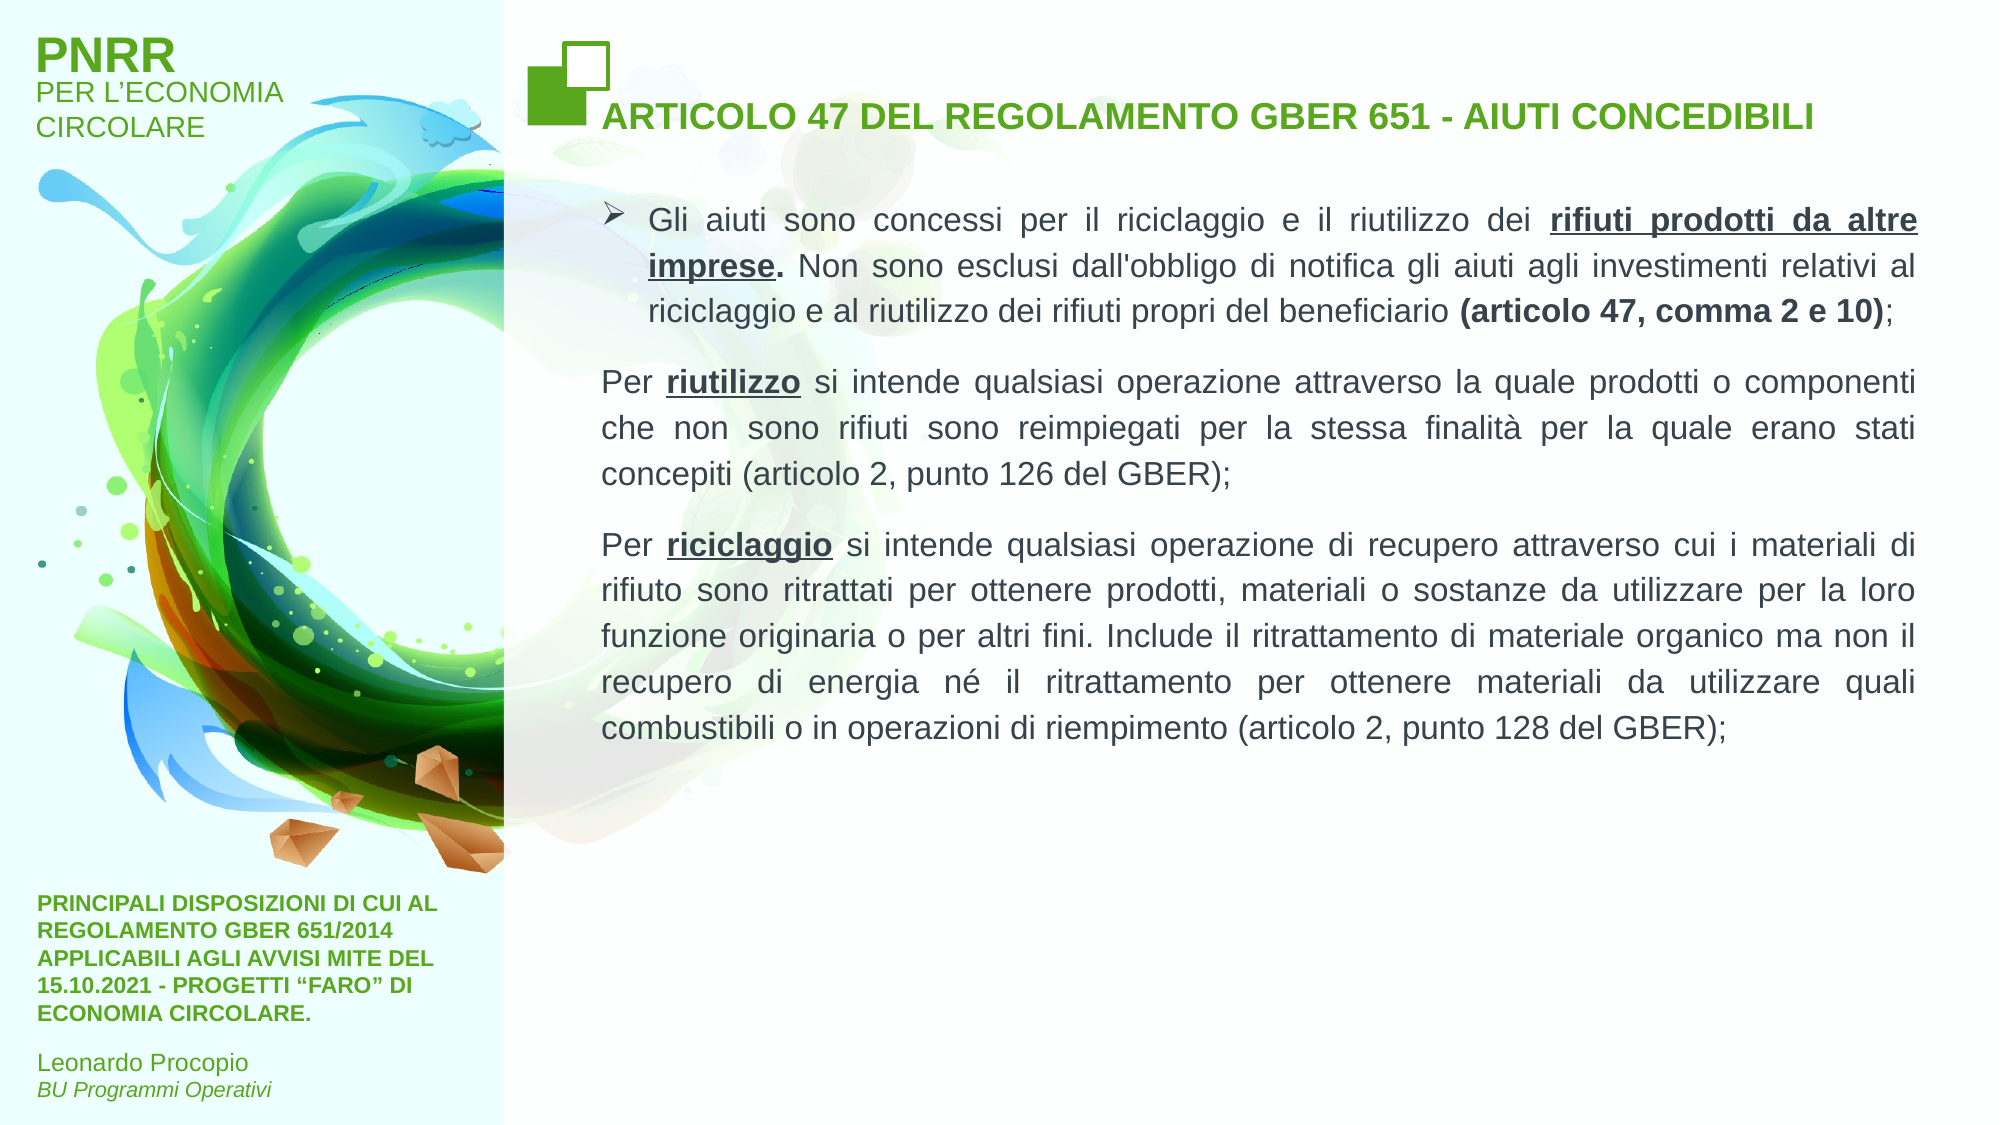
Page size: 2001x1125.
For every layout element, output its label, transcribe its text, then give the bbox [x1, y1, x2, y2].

title ARTICOLO 47 DEL REGOLAMENTO GBER 651 - AIUTI CONCEDIBILI [586, 84, 2000, 167]
text_box [526, 64, 589, 128]
list Gli aiuti sono concessi per il riciclaggio e il riutilizzo dei rifiuti prodotti da altre imprese. Non sono esclusi dall'obbligo di notifica gli aiuti agli investimenti relativi al riciclaggio e al riutilizzo dei rifiuti propri del beneficiario (articolo 47, comma 2 e 10); Per riutilizzo si intende qualsiasi operazione attraverso la quale prodotti o componenti che non sono rifiuti sono reimpiegati per la stessa finalità per la quale erano stati concepiti (articolo 2, punto 126 del GBER); Per riciclaggio si intende qualsiasi operazione di recupero attraverso cui i materiali di rifiuto sono ritrattati per ottenere prodotti, materiali o sostanze da utilizzare per la loro funzione originaria o per altri fini. Include il ritrattamento di materiale organico ma non il recupero di energia né il ritrattamento per ottenere materiali da utilizzare quali combustibili o in operazioni di riempimento (articolo 2, punto 128 del GBER); [586, 184, 1934, 870]
picture [0, 0, 503, 1125]
text_box [562, 41, 610, 91]
